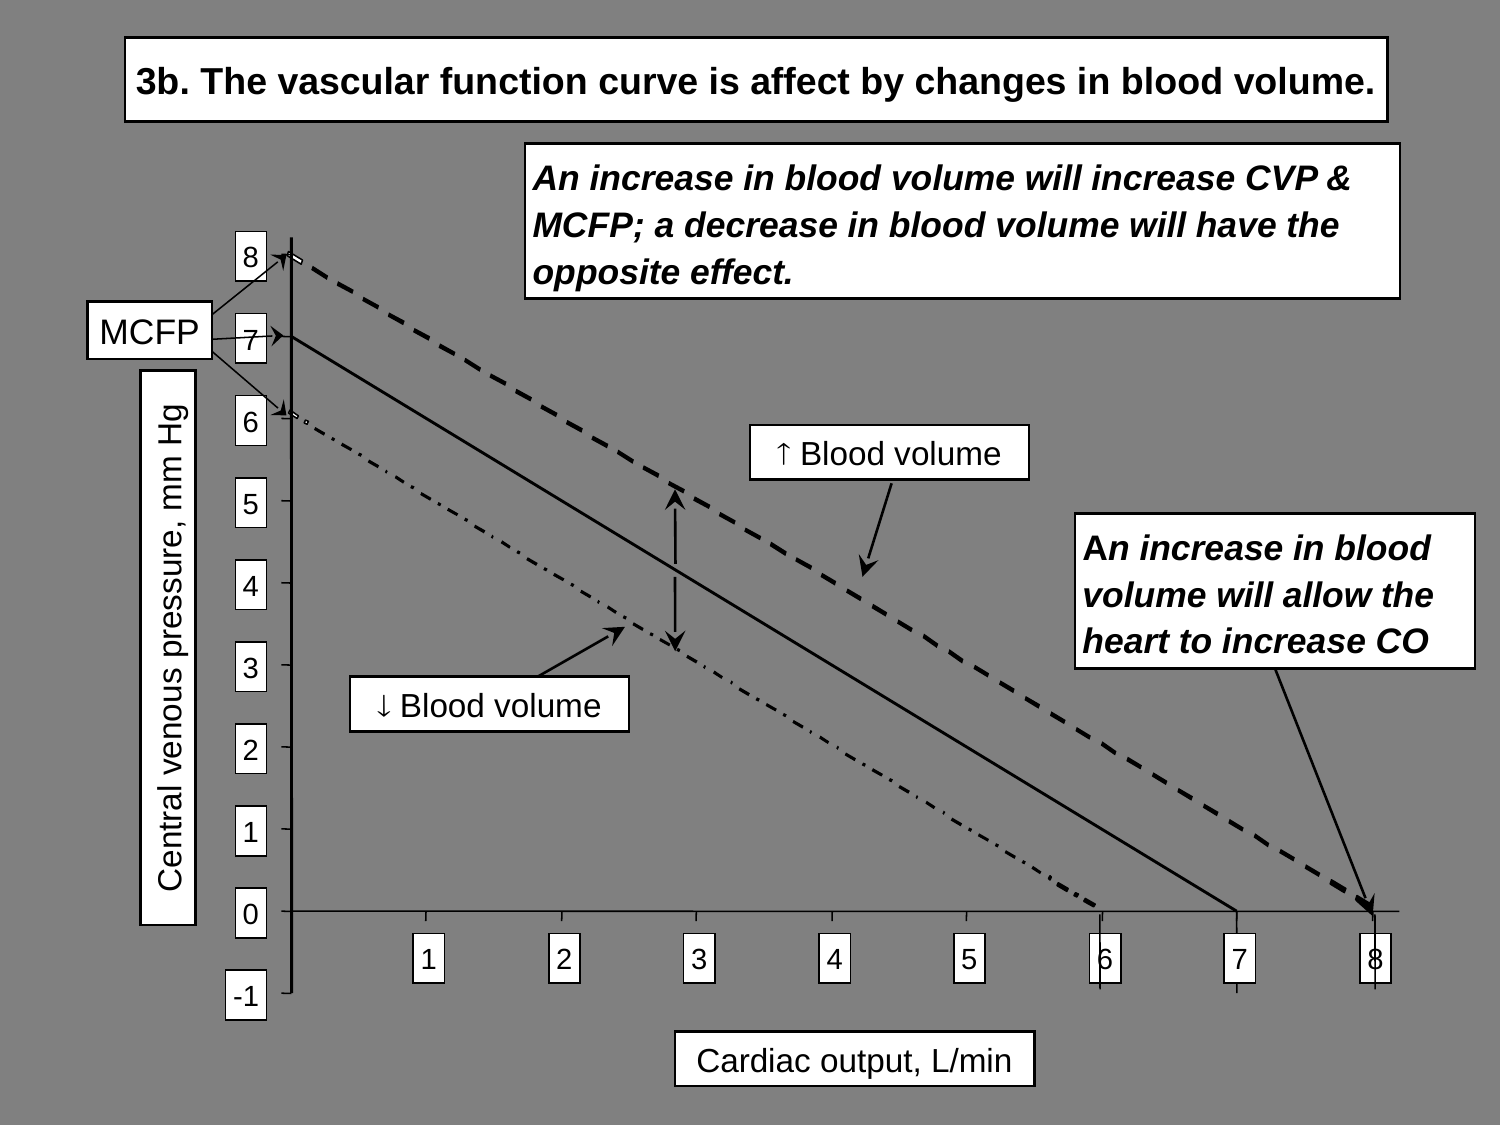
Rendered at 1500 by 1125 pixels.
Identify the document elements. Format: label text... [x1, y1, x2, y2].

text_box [87, 230, 1476, 1090]
text_box An increase in blood volume will increase CVP & MCFP; a decrease in blood volume will have the opposite effect. [525, 143, 1400, 228]
title 3b. The vascular function curve is affect by changes in blood volume. [124, 36, 1389, 123]
